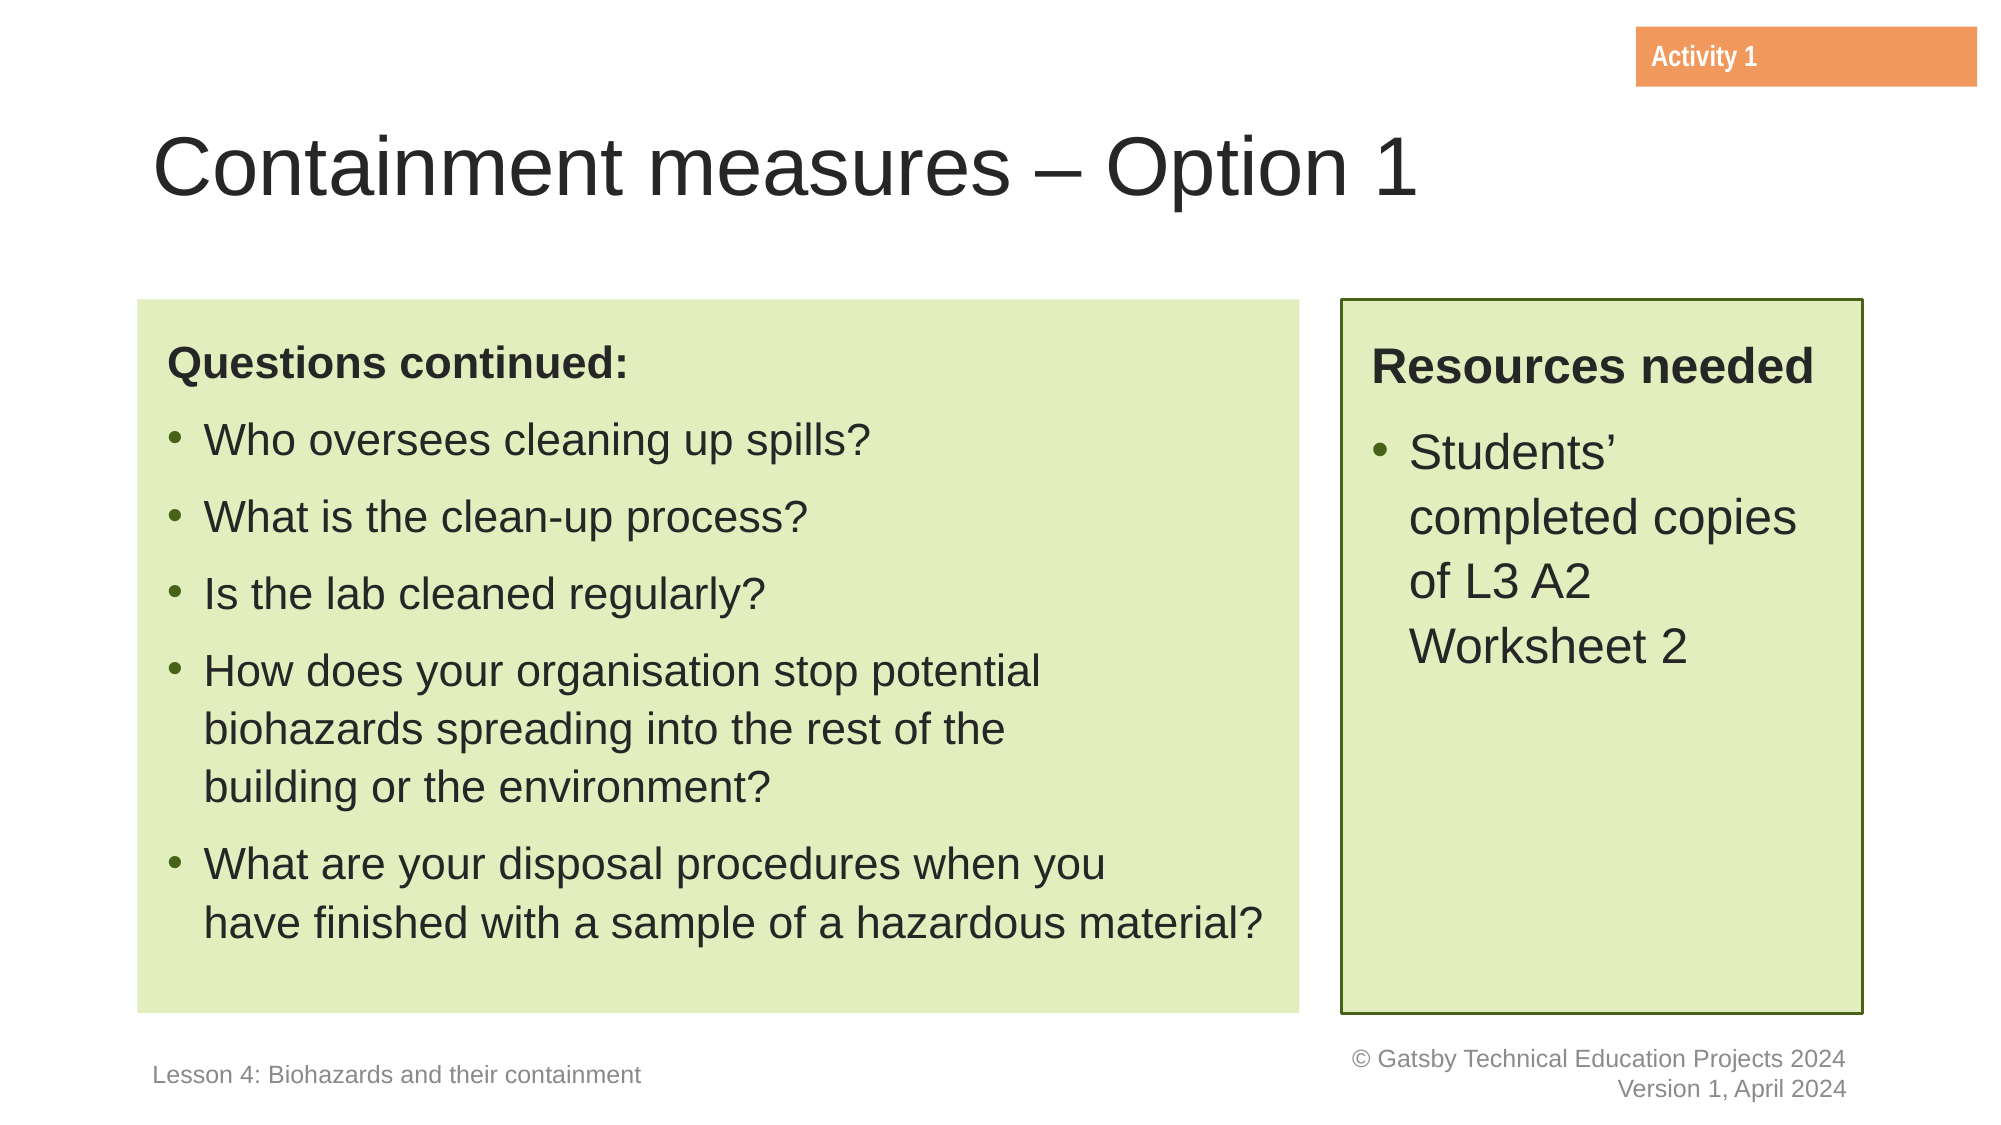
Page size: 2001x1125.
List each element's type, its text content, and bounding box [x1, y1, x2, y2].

list Questions continued: Who oversees cleaning up spills? What is the clean-up process? Is the lab cleaned regularly? How does your organisation stop potential biohazards spreading into the rest of the building or the environment? What are your disposal procedures when you have finished with a sample of a hazardous material? [137, 299, 1300, 1014]
list Resources needed Students’ completed copies of L3 A2 Worksheet 2 [1340, 298, 1864, 1015]
list Lesson 4: Biohazards and their containment [137, 1042, 829, 1103]
title Containment measures – Option 1 [137, 59, 1863, 278]
list Activity 1 [1636, 26, 1978, 87]
